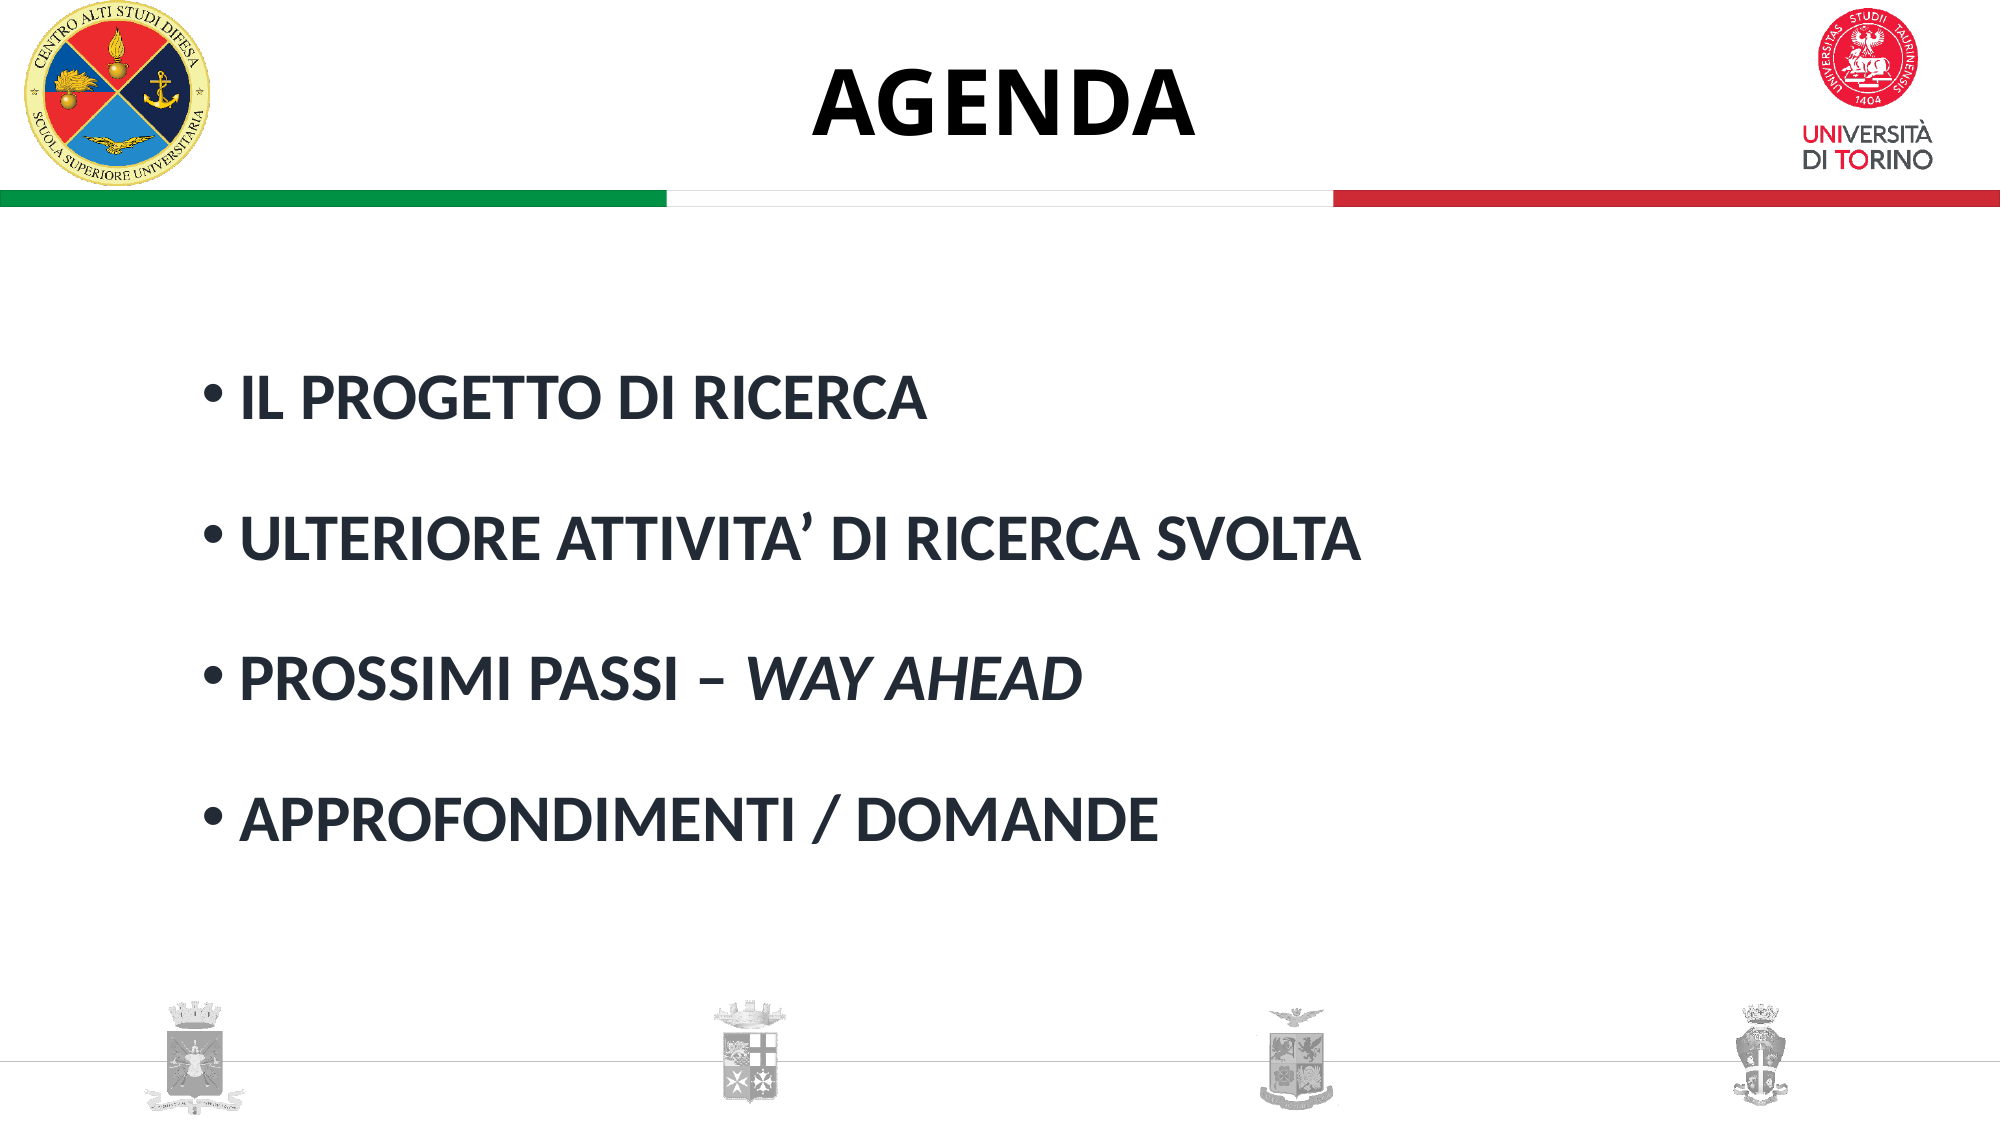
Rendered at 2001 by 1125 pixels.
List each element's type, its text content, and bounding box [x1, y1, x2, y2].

picture [0, 0, 2000, 219]
picture [24, 0, 210, 186]
text_box IL PROGETTO DI RICERCA ULTERIORE ATTIVITA’ DI RICERCA SVOLTA PROSSIMI PASSI – WAY AHEAD APPROFONDIMENTI / DOMANDE [186, 305, 1789, 903]
text_box AGENDA [383, 36, 1617, 206]
